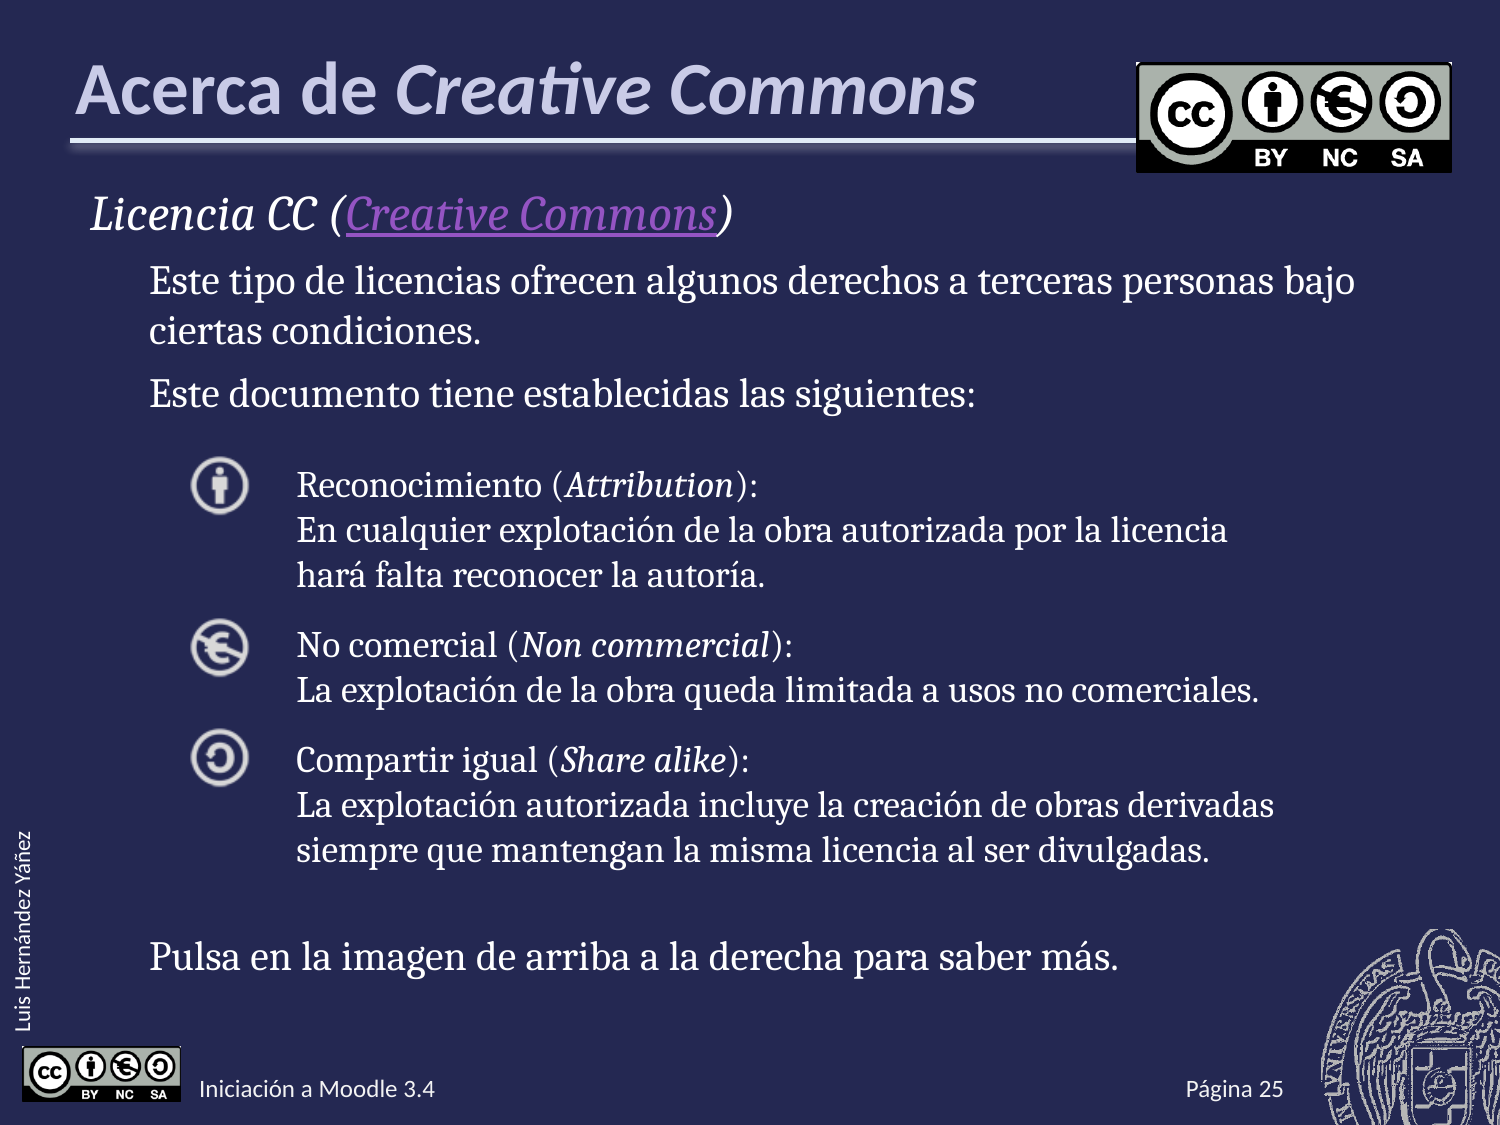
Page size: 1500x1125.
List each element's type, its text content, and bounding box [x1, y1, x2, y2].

text_box Reconocimiento (Attribution): En cualquier explotación de la obra autorizada por la licencia hará falta reconocer la autoría. No comercial (Non commercial): La explotación de la obra queda limitada a usos no comerciales. Compartir igual (Share alike): La explotación autorizada incluye la creación de obras derivadas siempre que mantengan la misma licencia al ser divulgadas. [281, 452, 1300, 878]
list Licencia CC (Creative Commons) Este tipo de licencias ofrecen algunos derechos a terceras personas bajo ciertas condiciones. Este documento tiene establecidas las siguientes: Pulsa en la imagen de arriba a la derecha para saber más. [75, 172, 1425, 1014]
picture [1136, 62, 1452, 173]
picture [186, 724, 255, 792]
picture [1321, 929, 1500, 1125]
title Acerca de Creative Commons [75, 47, 1425, 130]
picture [186, 614, 255, 682]
slide_number Página 24 [1136, 1042, 1285, 1103]
footer Iniciación a Moodle 3.4 [199, 1042, 1114, 1103]
picture [186, 451, 255, 520]
picture [22, 1046, 181, 1102]
